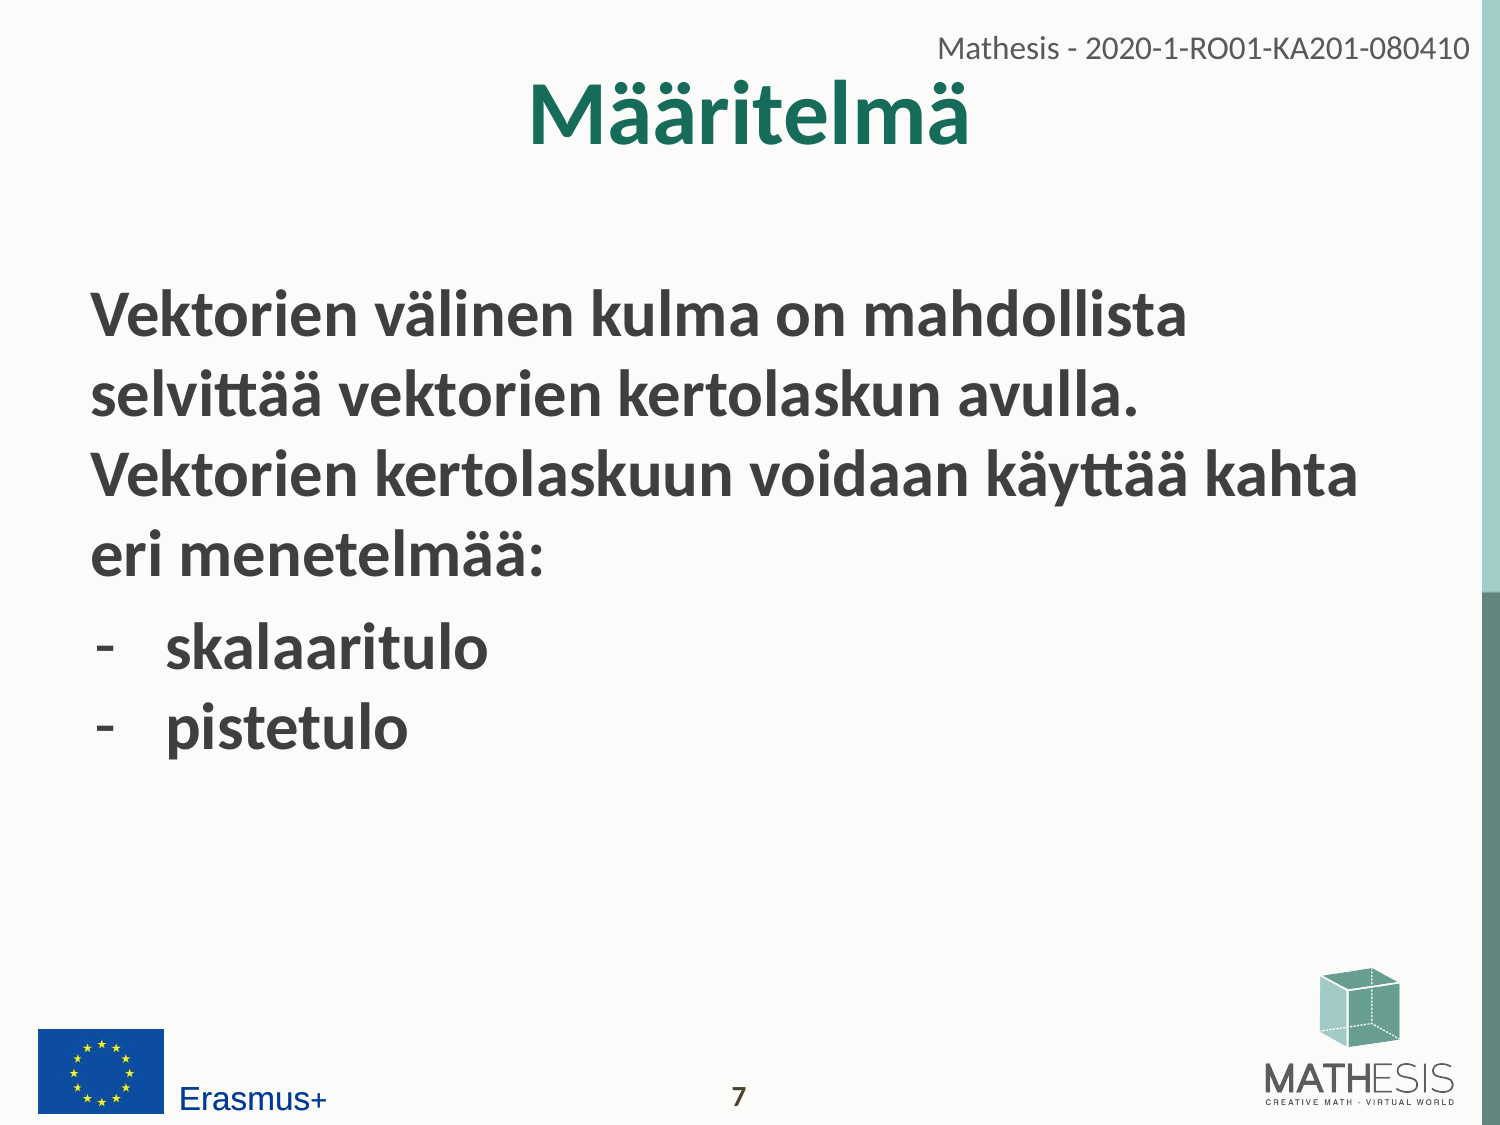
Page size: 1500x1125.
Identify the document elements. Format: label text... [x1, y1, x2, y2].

title Määritelmä [75, 45, 1425, 233]
picture [38, 1029, 164, 1114]
list Vektorien välinen kulma on mahdollista selvittää vektorien kertolaskun avulla. Vektorien kertolaskuun voidaan käyttää kahta eri menetelmää: skalaaritulo pistetulo [75, 262, 1425, 1005]
